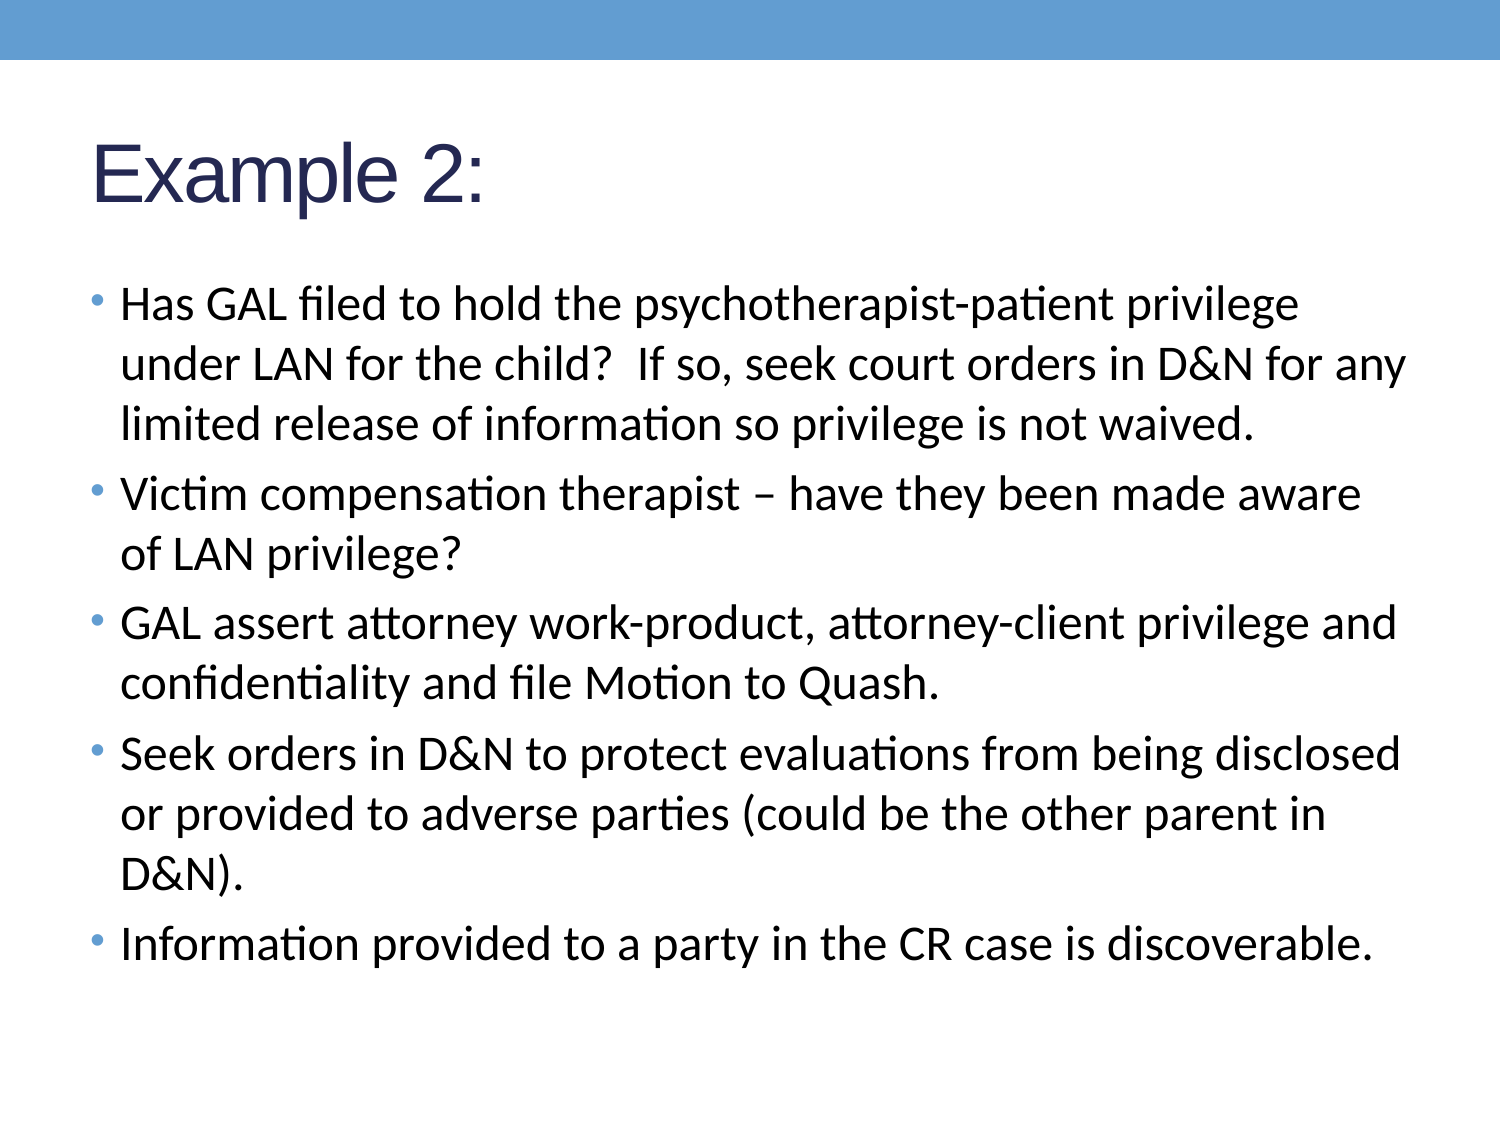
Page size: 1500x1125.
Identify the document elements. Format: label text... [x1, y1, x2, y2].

title Example 2: [75, 87, 1425, 250]
list Has GAL filed to hold the psychotherapist-patient privilege under LAN for the child? If so, seek court orders in D&N for any limited release of information so privilege is not waived. Victim compensation therapist – have they been made aware of LAN privilege? GAL assert attorney work-product, attorney-client privilege and confidentiality and file Motion to Quash. Seek orders in D&N to protect evaluations from being disclosed or provided to adverse parties (could be the other parent in D&N). Information provided to a party in the CR case is discoverable. [75, 262, 1425, 1063]
